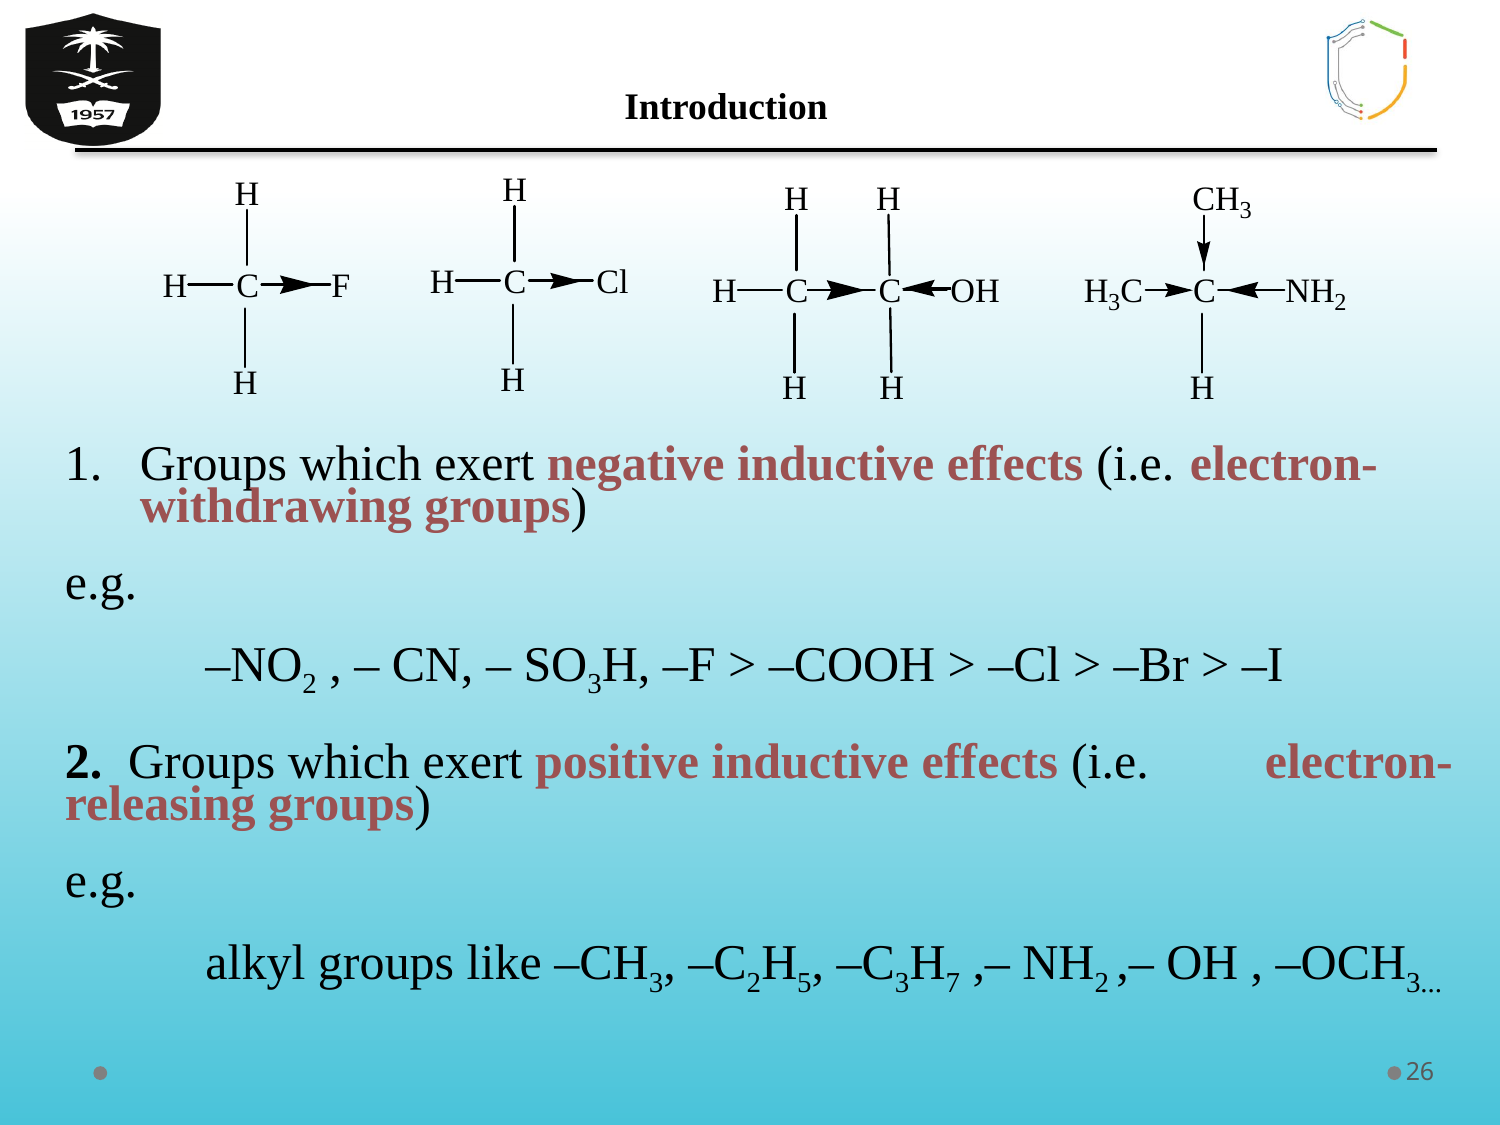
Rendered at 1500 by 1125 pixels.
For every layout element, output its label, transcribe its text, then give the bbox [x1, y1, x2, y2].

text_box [162, 174, 1347, 401]
slide_number 26 [1401, 1042, 1494, 1103]
picture [1308, 12, 1426, 137]
text_box Introduction [609, 74, 852, 135]
text_box 2. Groups which exert positive inductive effects (i.e. electron-releasing groups) e.g. alkyl groups like –CH3, –C2H5, –C3H7 ,– NH2 ,– OH , –OCH3... [49, 737, 1475, 997]
picture [24, 12, 163, 151]
text_box Groups which exert negative inductive effects (i.e. electron-withdrawing groups) e.g. –NO2 , – CN, – SO3H, –F > –COOH > –Cl > –Br > –I [49, 439, 1500, 699]
